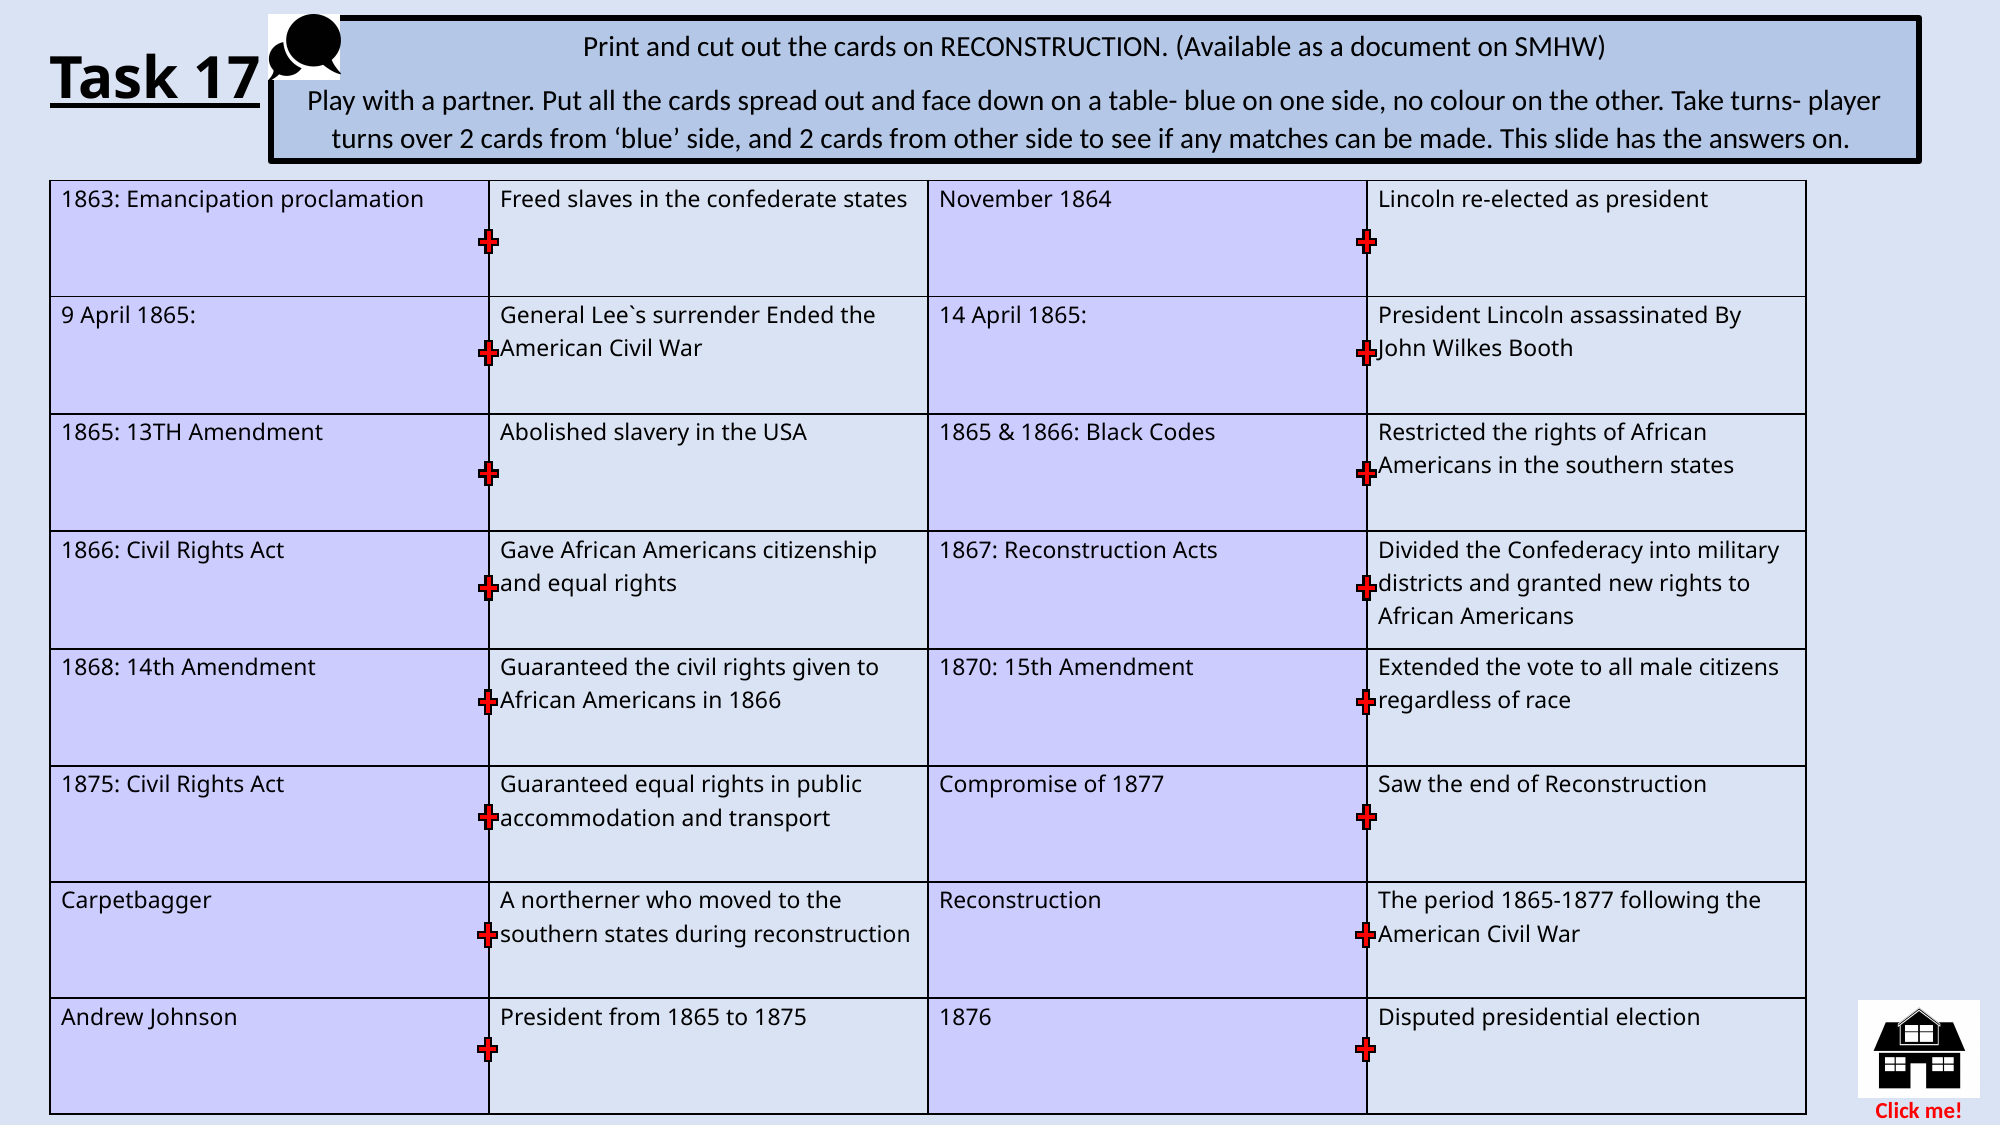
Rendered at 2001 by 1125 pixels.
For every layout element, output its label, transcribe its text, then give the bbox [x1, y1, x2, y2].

table_cell Divided the Confederacy into military districts and granted new rights to African Americans [1368, 532, 1805, 648]
text_box [1356, 575, 1377, 601]
table_cell The period 1865-1877 following the American Civil War [1368, 883, 1805, 997]
table_cell Saw the end of Reconstruction [1368, 767, 1805, 881]
table_cell Guaranteed equal rights in public accommodation and transport [490, 767, 927, 881]
table_cell President from 1865 to 1875 [490, 999, 927, 1113]
table_cell General Lee`s surrender Ended the American Civil War [490, 297, 927, 413]
text_box [477, 922, 498, 948]
table_cell 9 April 1865: [51, 297, 488, 413]
table_cell Restricted the rights of African Americans in the southern states [1368, 415, 1805, 530]
table_cell Reconstruction [929, 883, 1366, 997]
picture [268, 14, 341, 81]
table_cell 1868: 14th Amendment [51, 650, 488, 765]
table_cell 1865 & 1866: Black Codes [929, 415, 1366, 530]
text_box [478, 229, 499, 254]
text_box [1356, 461, 1377, 486]
text_box [477, 1037, 498, 1062]
table_header 1863: Emancipation proclamation [51, 181, 488, 296]
table_cell Carpetbagger [51, 883, 488, 997]
table_header Freed slaves in the confederate states [490, 181, 927, 296]
text_box Print and cut out the cards on RECONSTRUCTION. (Available as a document on SMHW) Play with a partner. Put all the cards spread out and face down on a table- blue on one side, no colour on the other. Take turns- player turns over 2 cards from ‘blue’ side, and 2 cards from other side to see if any matches can be made. This slide has the answers on. [270, 17, 1920, 162]
table_header November 1864 [929, 181, 1366, 296]
picture [1858, 1000, 1980, 1098]
table_cell 1866: Civil Rights Act [51, 532, 488, 648]
table_cell President Lincoln assassinated By John Wilkes Booth [1368, 297, 1805, 413]
table_cell 1876 [929, 999, 1366, 1113]
text_box [1356, 340, 1377, 366]
table_cell Compromise of 1877 [929, 767, 1366, 881]
text_box [478, 575, 499, 601]
table_cell 1865: 13TH Amendment [51, 415, 488, 530]
table_cell 14 April 1865: [929, 297, 1366, 413]
table_cell Abolished slavery in the USA [490, 415, 927, 530]
table_cell Extended the vote to all male citizens regardless of race [1368, 650, 1805, 765]
text_box [1355, 922, 1376, 948]
table_cell Andrew Johnson [51, 999, 488, 1113]
table_cell A northerner who moved to the southern states during reconstruction [490, 883, 927, 997]
text_box [1356, 689, 1376, 715]
table_cell 1870: 15th Amendment [929, 650, 1366, 765]
text_box [478, 340, 499, 366]
text_box Click me! [1858, 1098, 1980, 1125]
table_cell Gave African Americans citizenship and equal rights [490, 532, 927, 648]
text_box [478, 689, 498, 715]
table_cell Disputed presidential election [1368, 999, 1805, 1113]
text_box [1355, 1037, 1376, 1062]
text_box [1356, 804, 1377, 830]
text_box Task 17 [34, 33, 270, 118]
text_box [1356, 229, 1377, 254]
text_box [478, 461, 499, 486]
table_cell 1875: Civil Rights Act [51, 767, 488, 881]
table_cell Guaranteed the civil rights given to African Americans in 1866 [490, 650, 927, 765]
text_box [478, 804, 499, 830]
table_header Lincoln re-elected as president [1368, 181, 1805, 296]
table_cell 1867: Reconstruction Acts [929, 532, 1366, 648]
